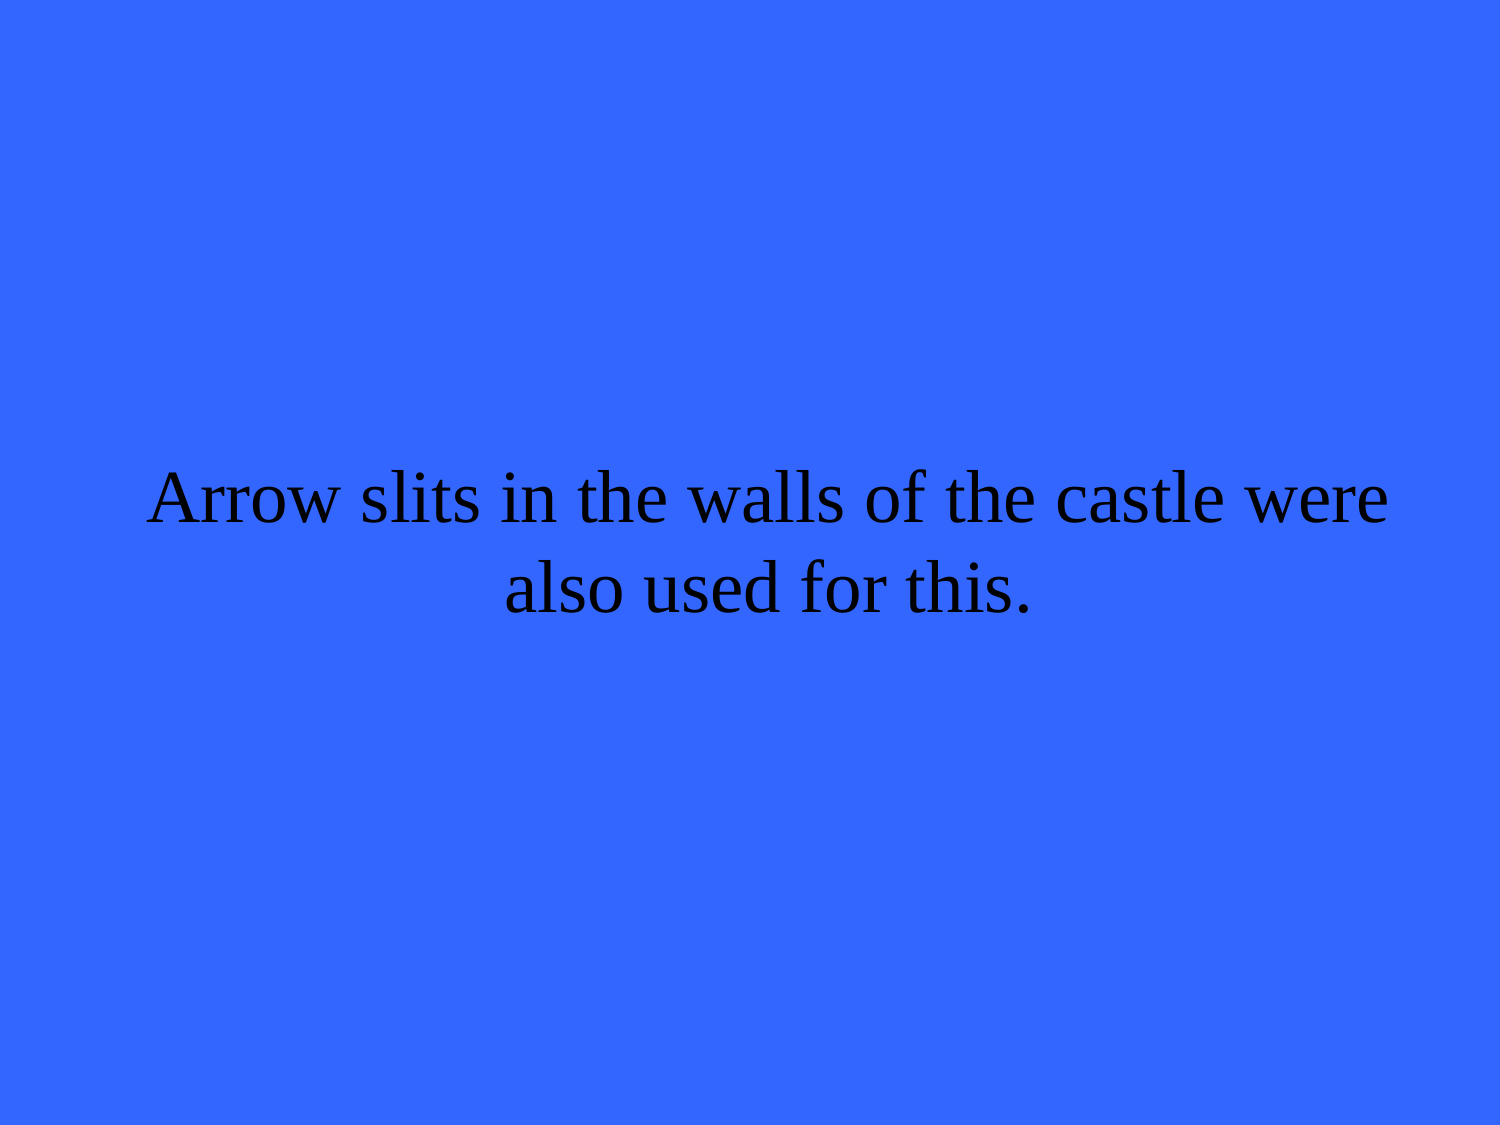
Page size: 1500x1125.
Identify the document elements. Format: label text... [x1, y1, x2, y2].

title Arrow slits in the walls of the castle were also used for this. [112, 374, 1426, 701]
